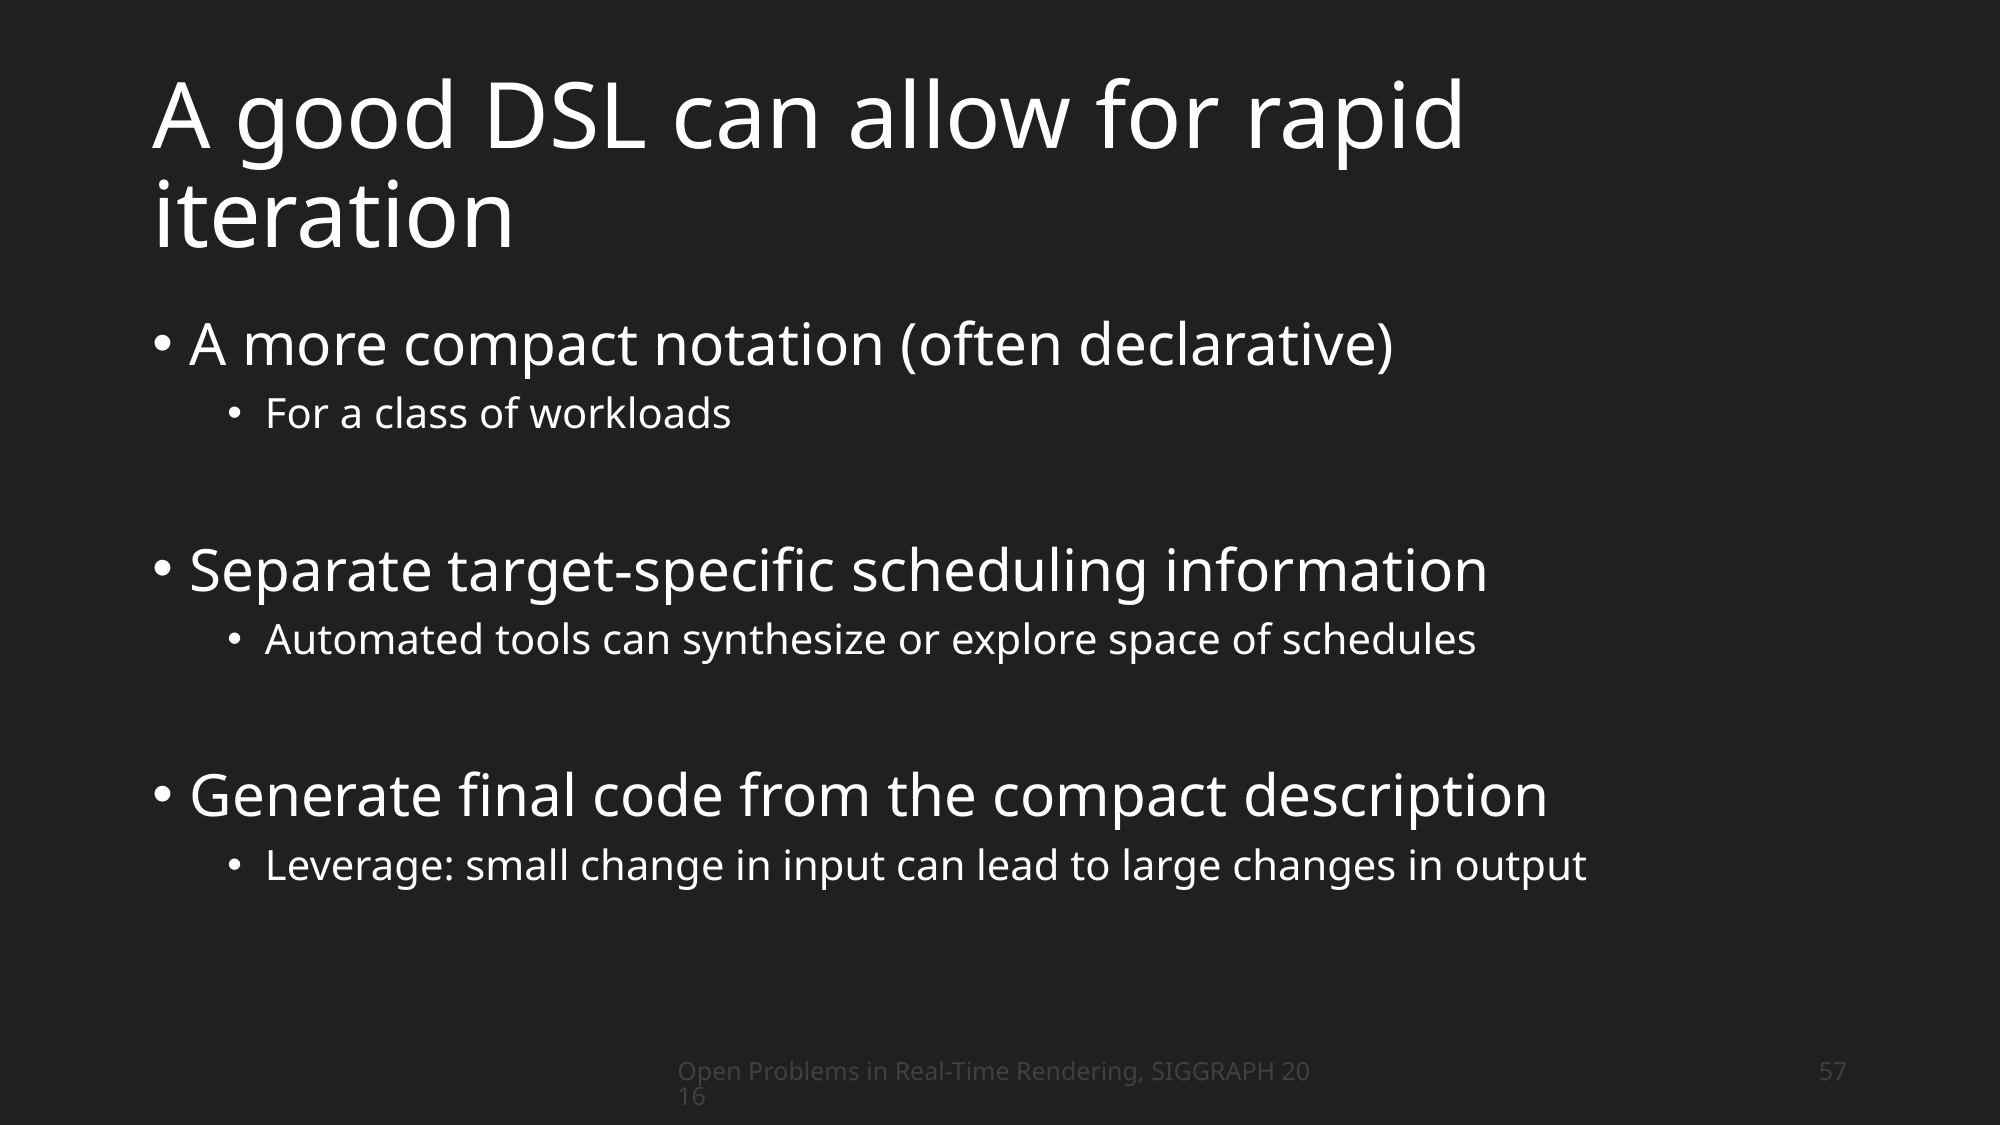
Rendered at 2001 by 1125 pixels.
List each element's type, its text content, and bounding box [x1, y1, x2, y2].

slide_number 57 [1412, 1042, 1863, 1103]
title A good DSL can allow for rapid iteration [137, 59, 1863, 278]
list A more compact notation (often declarative) For a class of workloads Separate target-specific scheduling information Automated tools can synthesize or explore space of schedules Generate final code from the compact description Leverage: small change in input can lead to large changes in output [137, 299, 1863, 1014]
footer Open Problems in Real-Time Rendering, SIGGRAPH 2016 [662, 1042, 1338, 1103]
